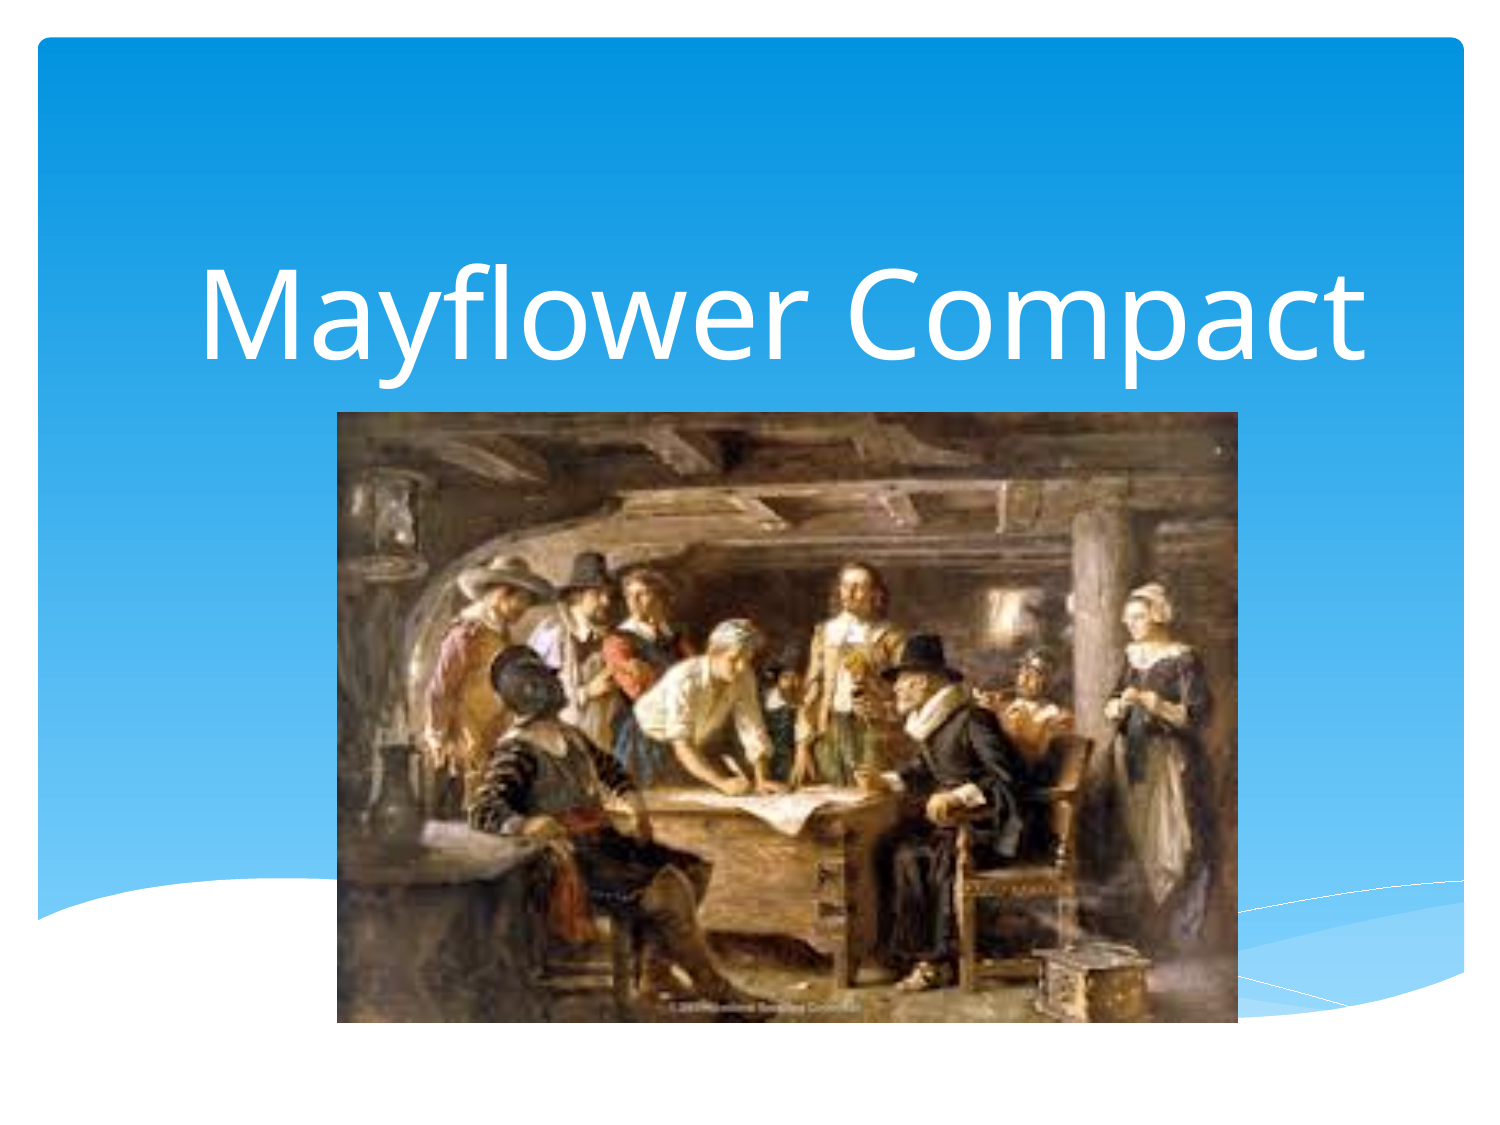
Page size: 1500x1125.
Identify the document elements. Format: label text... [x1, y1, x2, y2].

picture [337, 412, 1238, 1023]
title Mayflower Compact [144, 99, 1420, 392]
